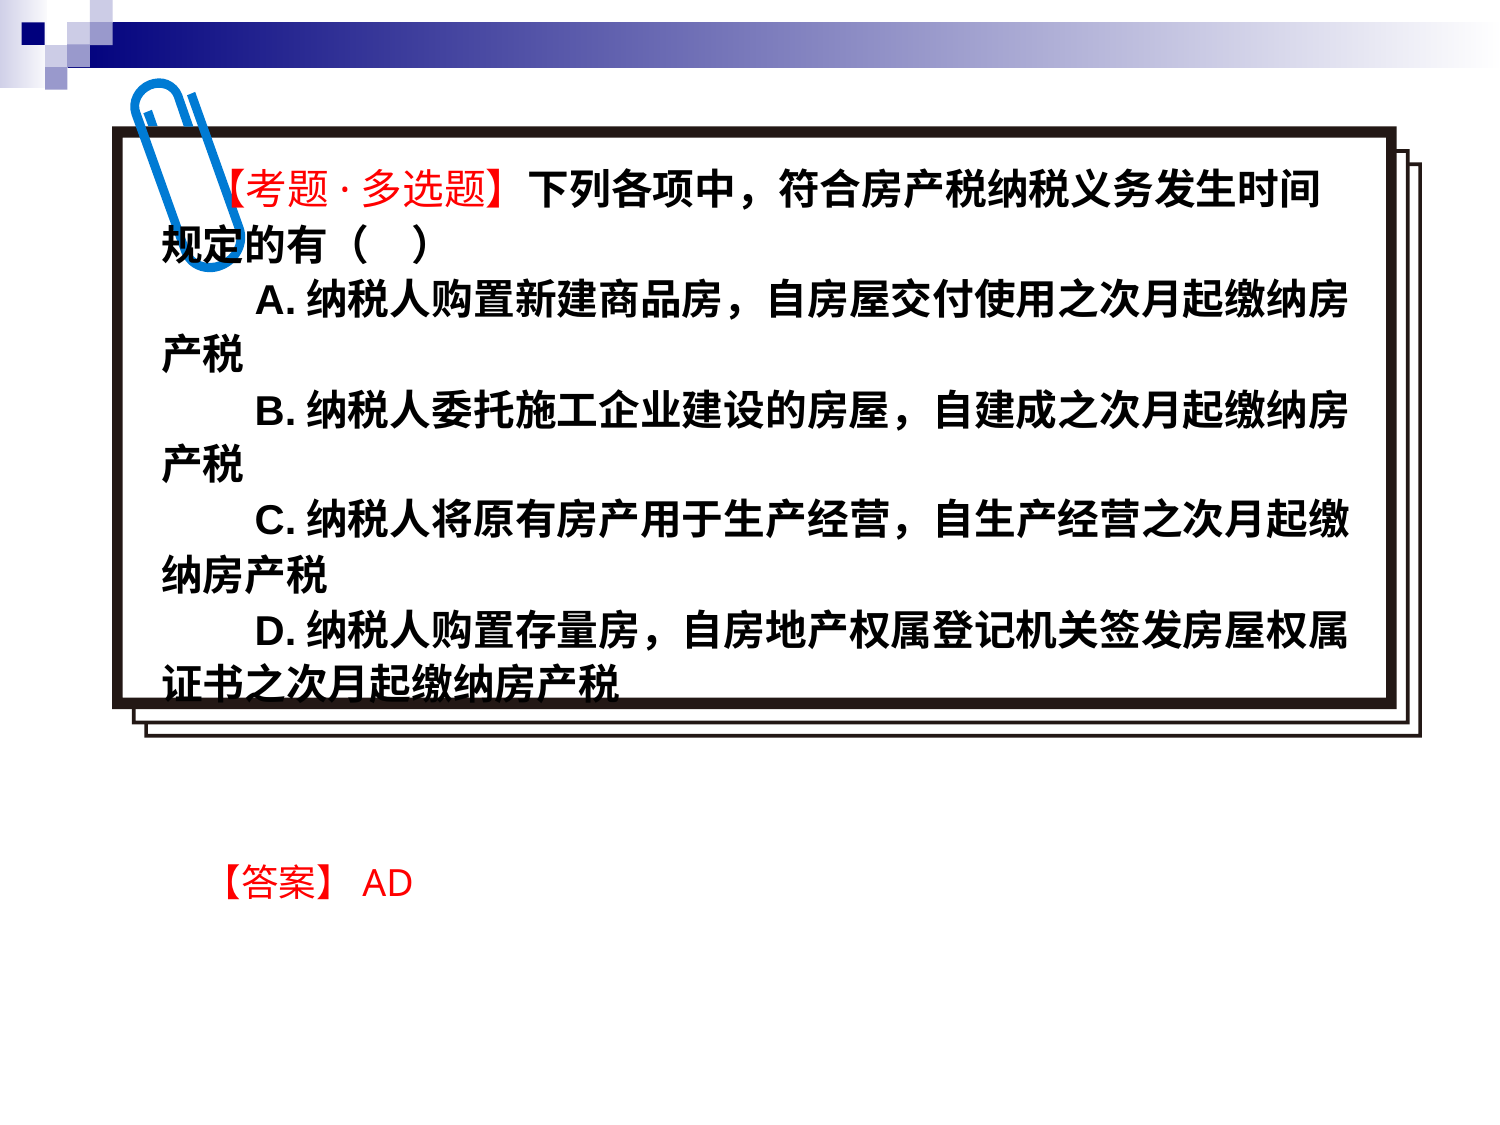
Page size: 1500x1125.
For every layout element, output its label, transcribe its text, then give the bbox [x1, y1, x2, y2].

text_box 【答案】AD [112, 834, 1383, 957]
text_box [112, 78, 1424, 738]
